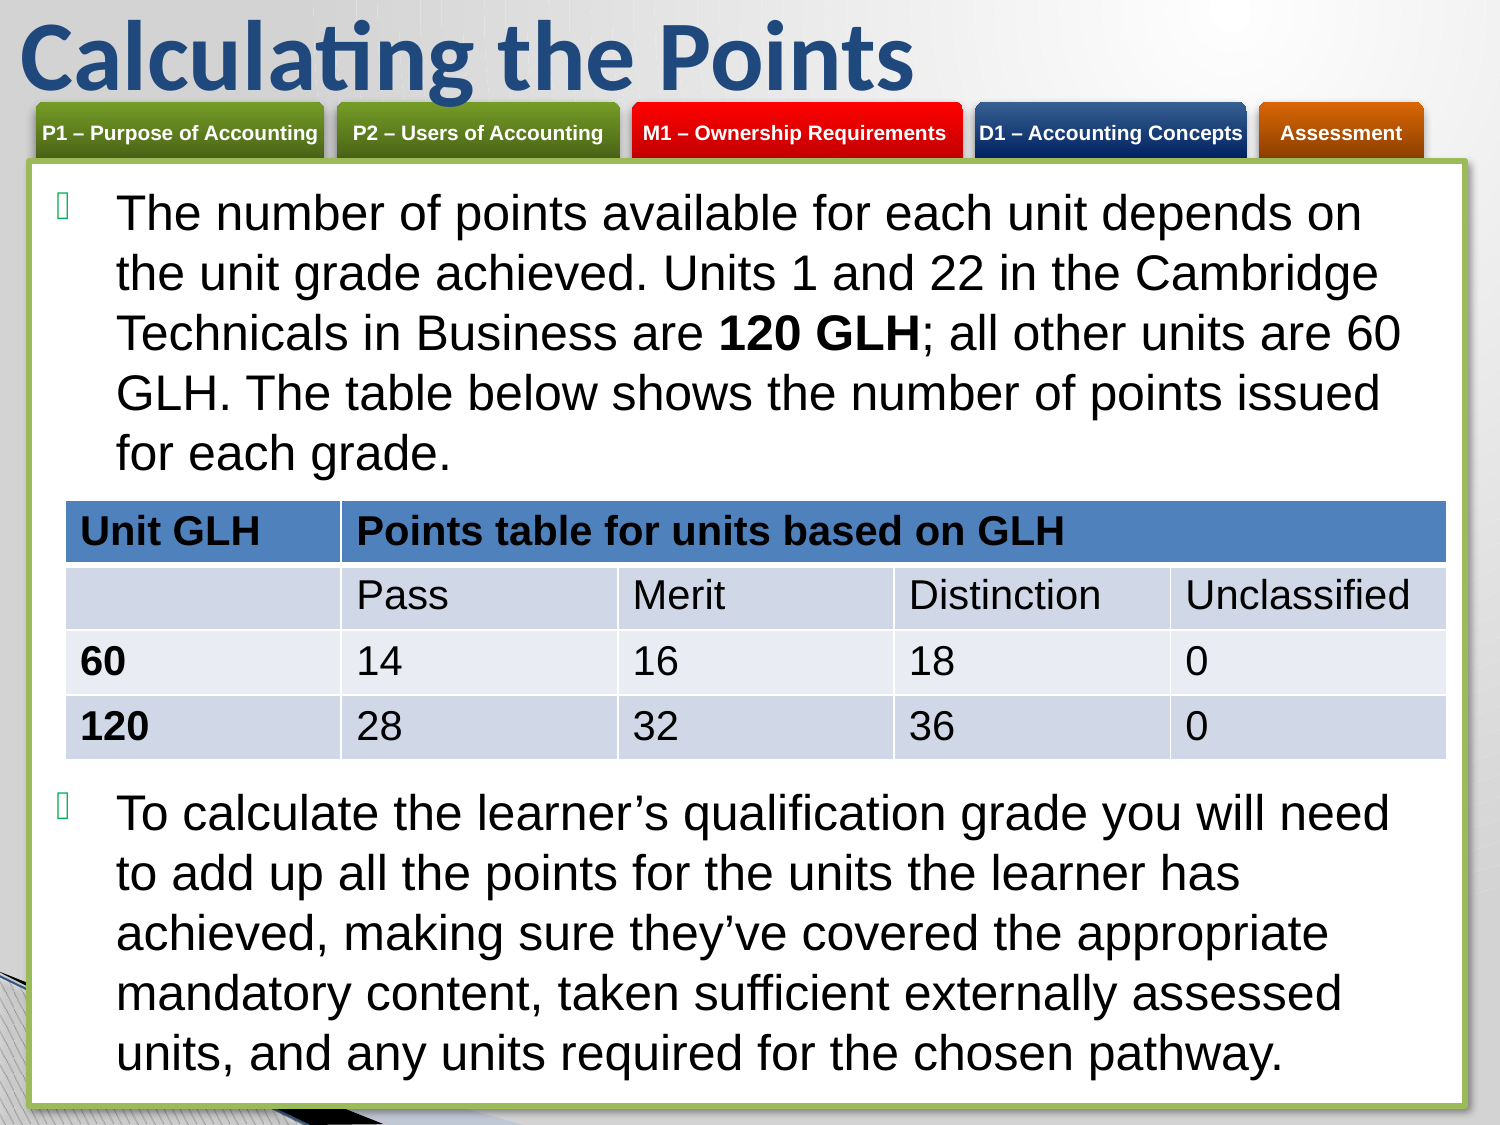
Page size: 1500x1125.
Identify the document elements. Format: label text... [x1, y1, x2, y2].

table_cell Merit [619, 568, 893, 629]
text_box e [551, 0, 603, 5]
table_cell 36 [895, 696, 1170, 759]
title Calculating the Points [5, 0, 1270, 102]
table_header Unit GLH [66, 501, 340, 562]
table_cell 0 [1171, 631, 1446, 694]
table_cell 120 [66, 696, 340, 759]
table_cell 0 [1171, 696, 1446, 759]
table_cell Pass [342, 568, 617, 629]
table_cell 16 [619, 631, 893, 694]
picture [281, 1114, 303, 1125]
table_cell 14 [342, 631, 617, 694]
table_cell 28 [342, 696, 617, 759]
table_cell [66, 568, 340, 629]
table_cell 60 [66, 631, 340, 694]
table_cell Unclassified [1171, 568, 1446, 629]
table_cell 32 [619, 696, 893, 759]
table_cell Distinction [895, 568, 1170, 629]
text_box The number of points available for each unit depends on the unit grade achieved. Units 1 and 22 in the Cambridge Technicals in Business are 120 GLH; all other units are 60 GLH. The table below shows the number of points issued for each grade. To calculate the learner’s qualification grade you will need to add up all the points for the units the learner has achieved, making sure they’ve covered the appropriate mandatory content, taken sufficient externally assessed units, and any units required for the chosen pathway. [41, 172, 1447, 1088]
table_cell 18 [895, 631, 1170, 694]
table_header Points table for units based on GLH [342, 501, 1446, 562]
